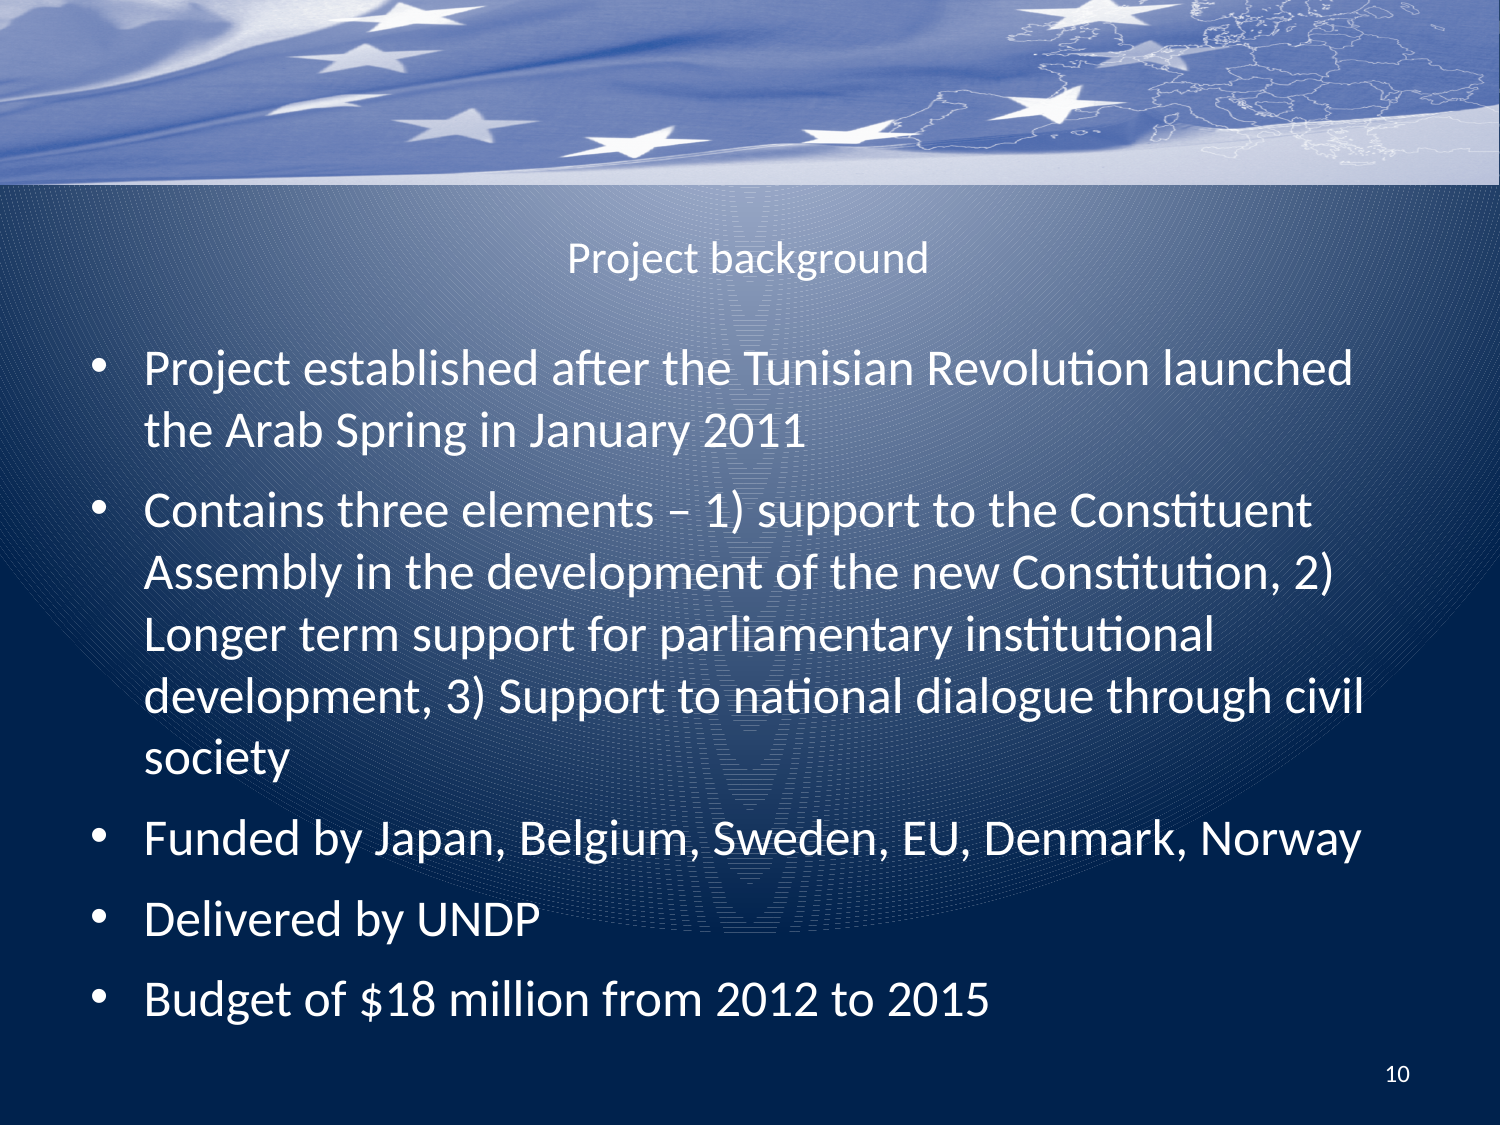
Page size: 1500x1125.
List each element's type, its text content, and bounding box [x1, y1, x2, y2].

picture [0, 0, 1499, 185]
list Project established after the Tunisian Revolution launched the Arab Spring in January 2011 Contains three elements – 1) support to the Constituent Assembly in the development of the new Constitution, 2) Longer term support for parliamentary institutional development, 3) Support to national dialogue through civil society Funded by Japan, Belgium, Sweden, EU, Denmark, Norway Delivered by UNDP Budget of $18 million from 2012 to 2015 [75, 326, 1425, 1035]
title Project background [73, 219, 1424, 291]
slide_number 10 [1074, 1042, 1425, 1103]
